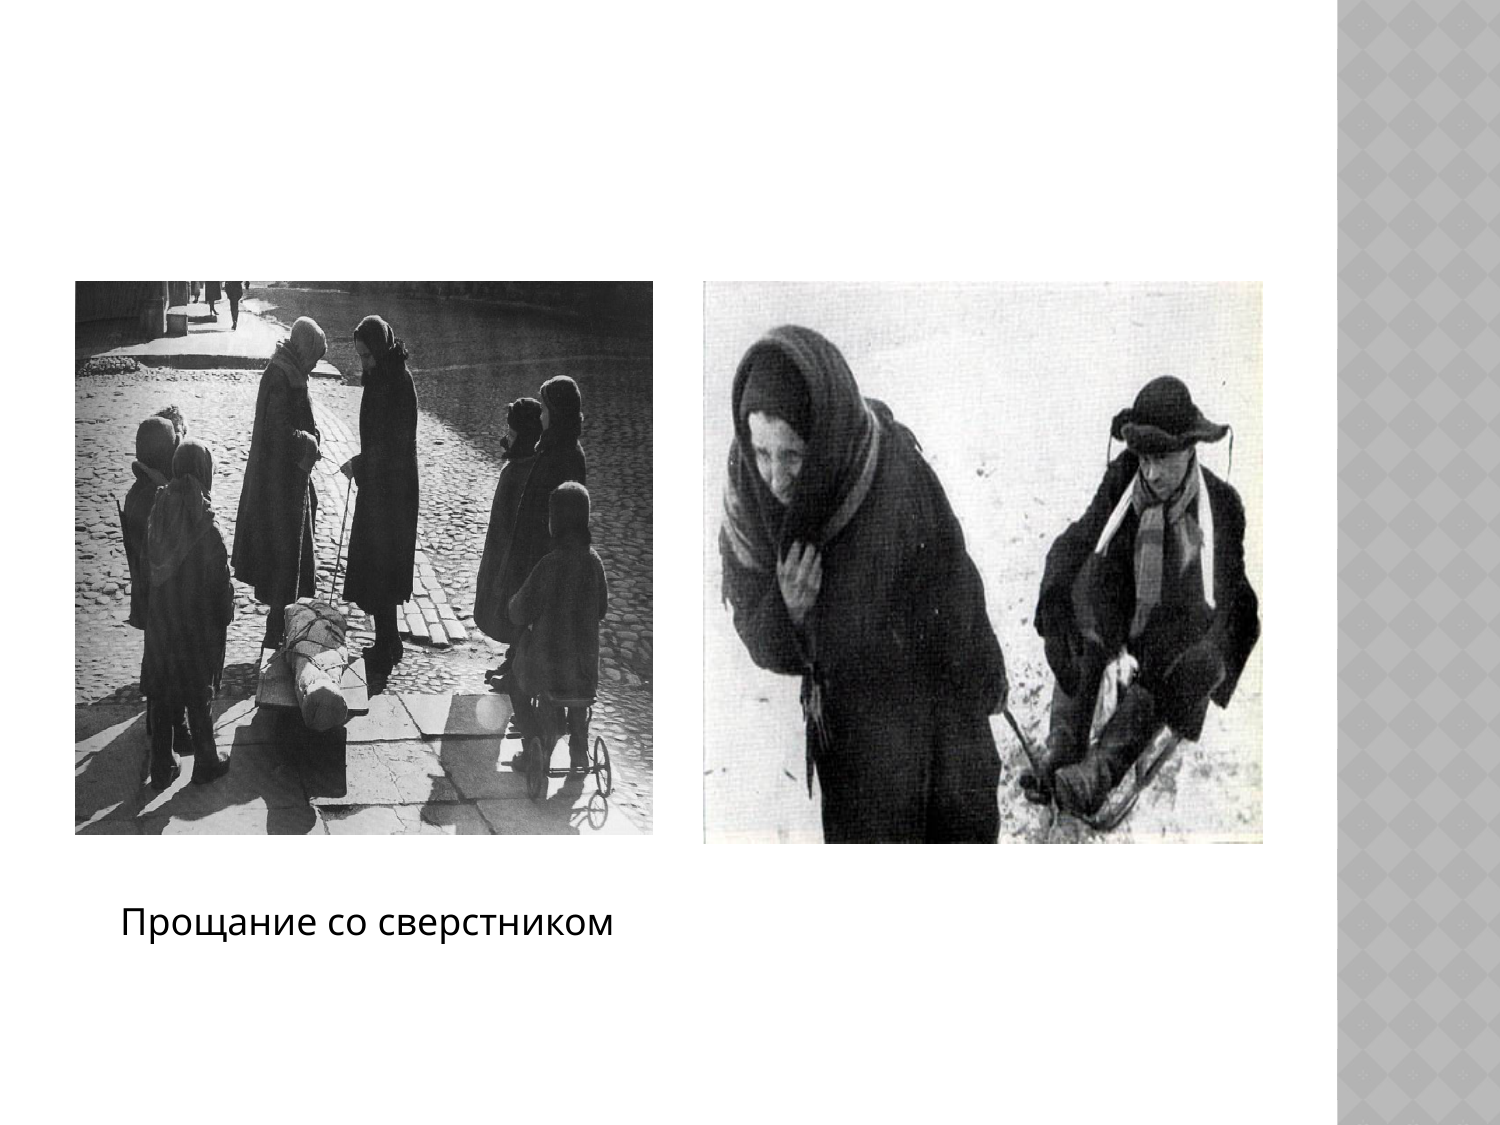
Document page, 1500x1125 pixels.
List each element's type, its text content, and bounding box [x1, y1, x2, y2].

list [74, 280, 654, 835]
text_box Прощание со сверстником [105, 890, 633, 951]
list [702, 280, 1264, 845]
